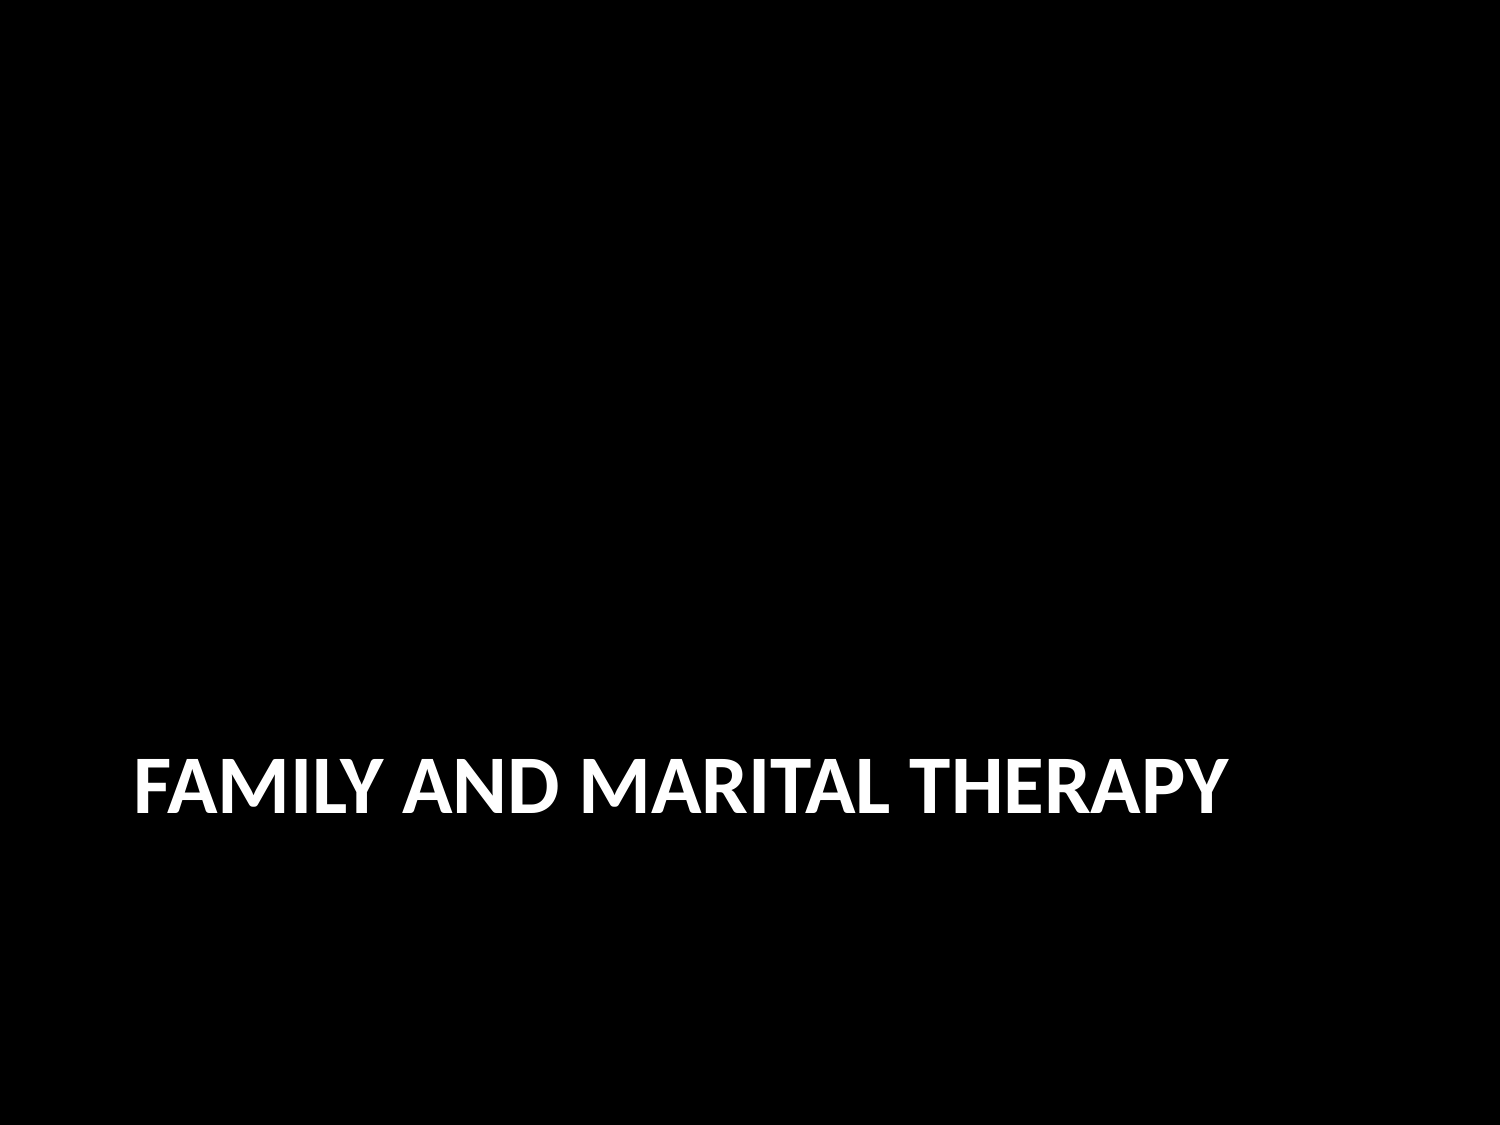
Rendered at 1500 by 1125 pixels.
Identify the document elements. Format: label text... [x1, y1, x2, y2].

title Family and Marital Therapy [118, 722, 1394, 947]
